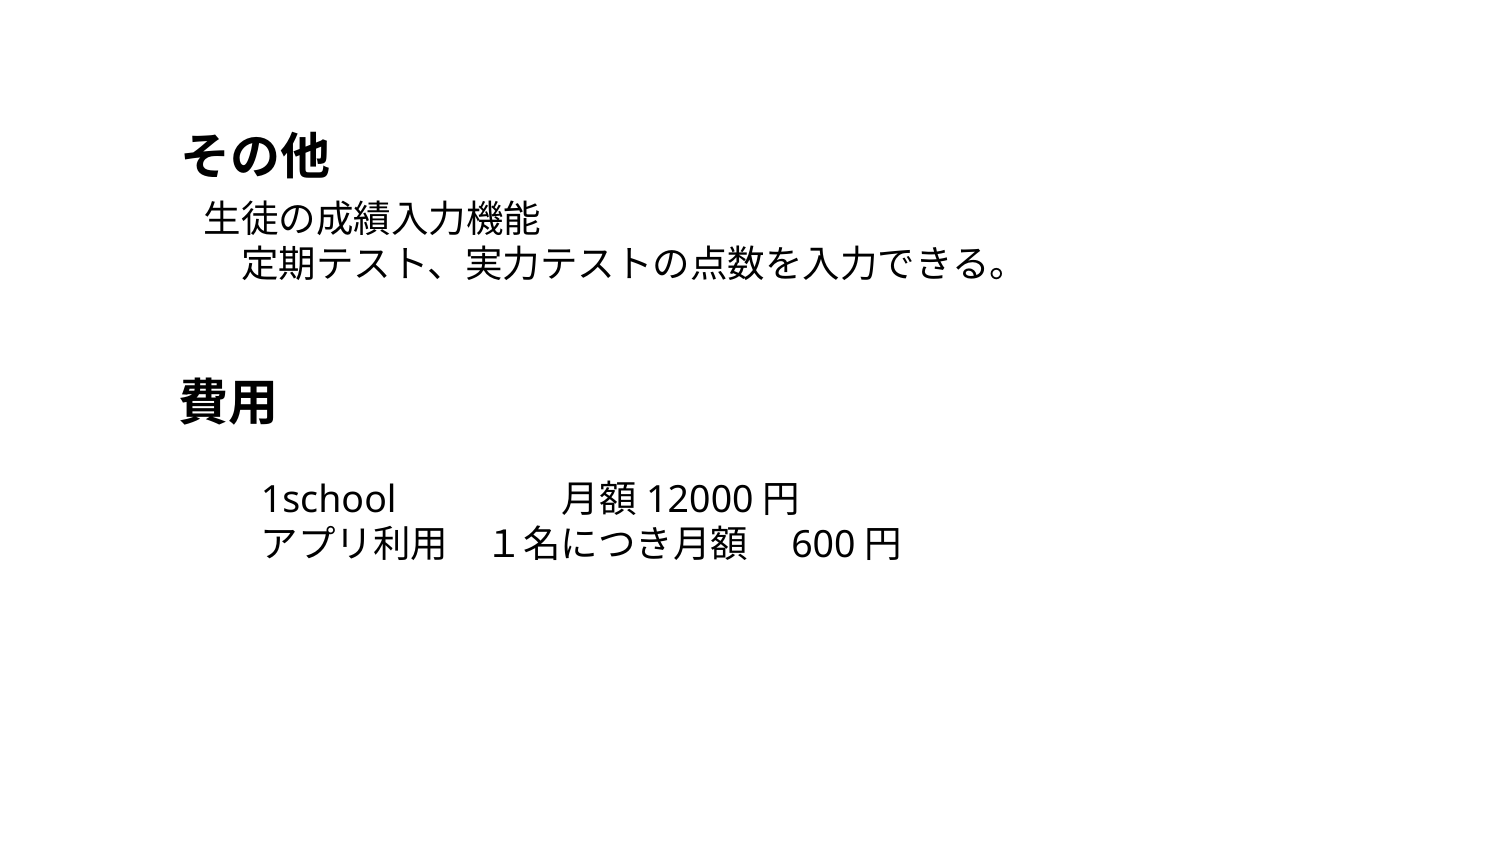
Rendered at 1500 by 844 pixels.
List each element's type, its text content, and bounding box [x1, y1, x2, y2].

text_box 生徒の成績入力機能 定期テスト、実力テストの点数を入力できる。 [189, 187, 1186, 293]
text_box 費用 [163, 362, 739, 438]
text_box 1school 月額12000円 アプリ利用 １名につき月額 600円 [246, 468, 1243, 573]
text_box その他 [165, 117, 740, 192]
